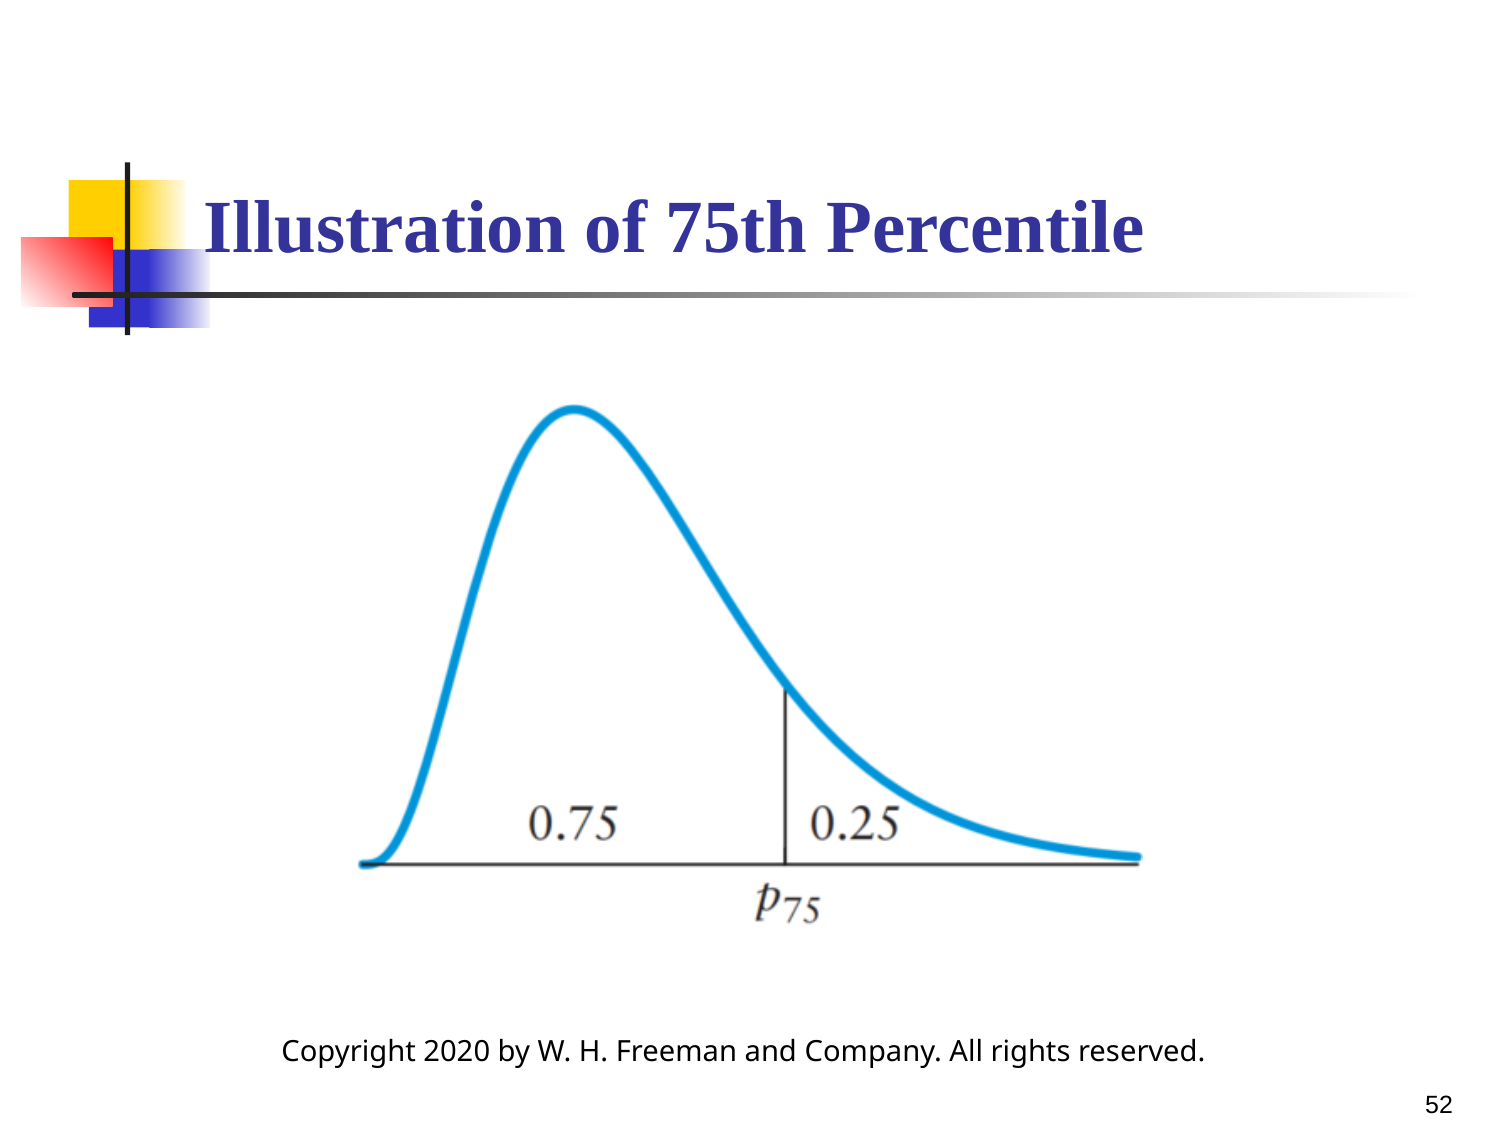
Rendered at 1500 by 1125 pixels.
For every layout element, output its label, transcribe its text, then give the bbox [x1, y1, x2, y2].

title Illustration of 75th Percentile [188, 35, 1468, 275]
picture [357, 404, 1143, 926]
